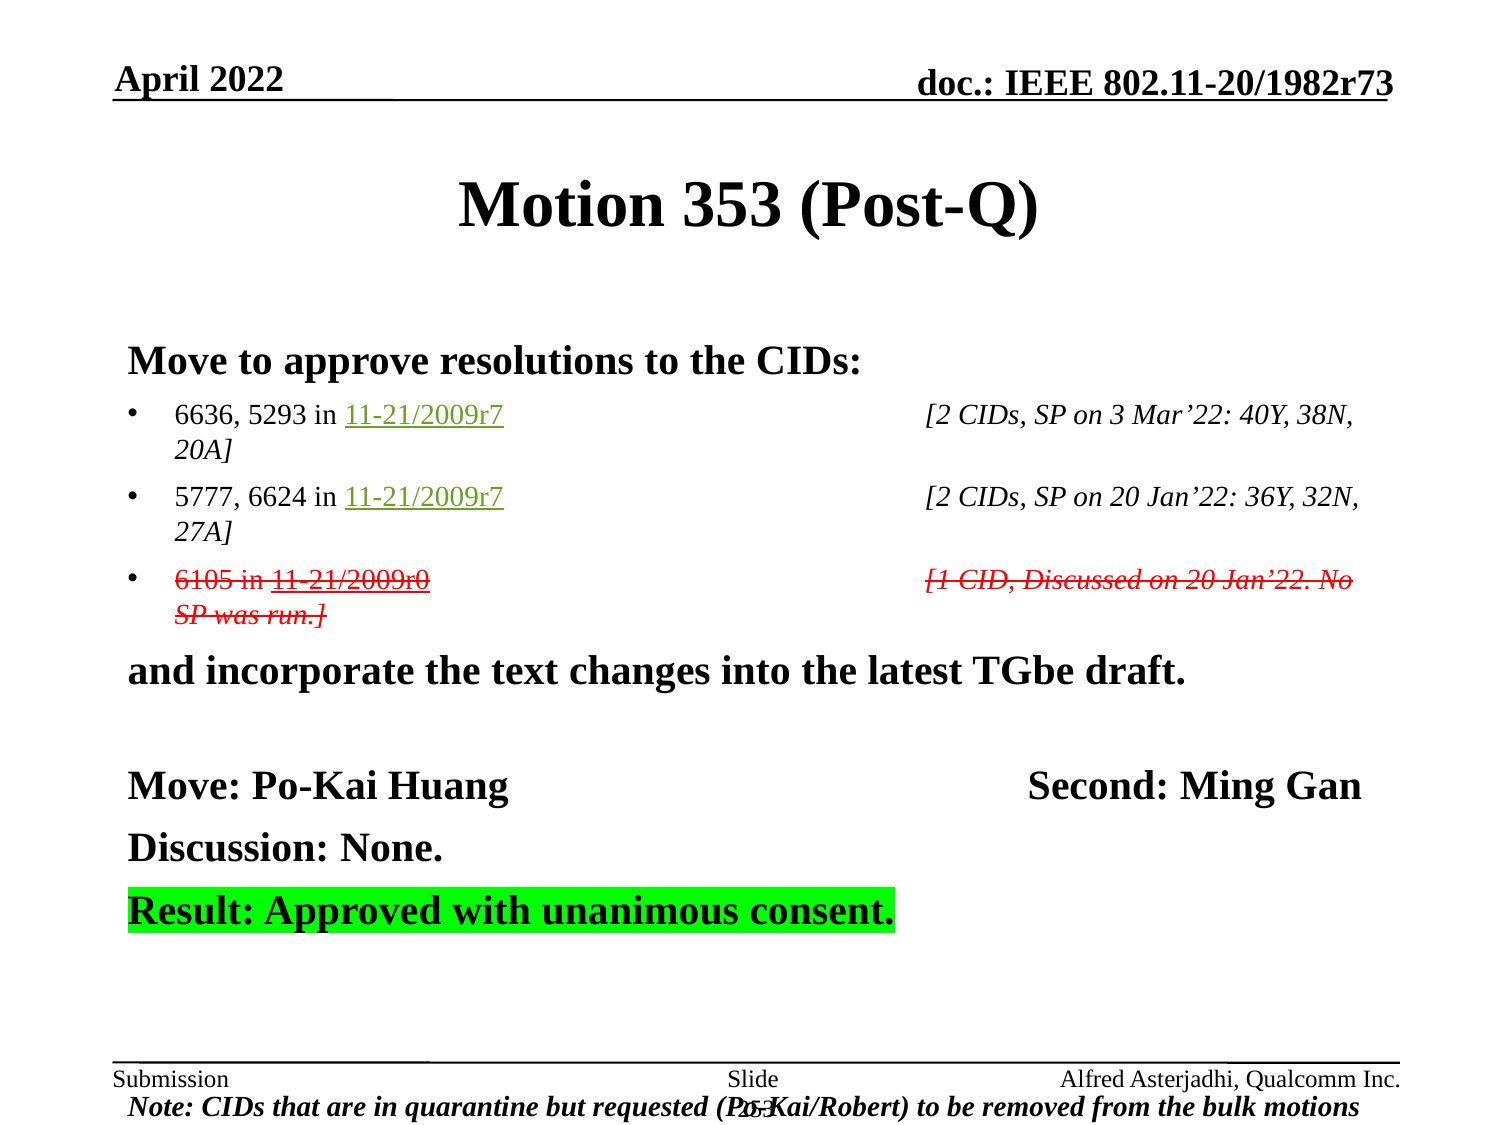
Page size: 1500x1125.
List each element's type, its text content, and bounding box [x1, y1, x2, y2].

slide_number Slide 253 [712, 1061, 800, 1123]
title Motion 353 (Post-Q) [112, 112, 1388, 288]
list Move to approve resolutions to the CIDs: 6636, 5293 in 11-21/2009r7 [2 CIDs, SP on 3 Mar’22: 40Y, 38N, 20A] 5777, 6624 in 11-21/2009r7 [2 CIDs, SP on 20 Jan’22: 36Y, 32N, 27A] 6105 in 11-21/2009r0 [1 CID, Discussed on 20 Jan’22. No SP was run.] and incorporate the text changes into the latest TGbe draft. Move: Po-Kai Huang Second: Ming Gan Discussion: None. Result: Approved with unanimous consent. Note: CIDs that are in quarantine but requested (Po-Kai/Robert) to be removed from the bulk motions in order to have a separate discussion. [112, 324, 1388, 1063]
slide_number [114, 54, 423, 100]
footer Alfred Asterjadhi, Qualcomm Inc. [878, 1061, 1402, 1093]
